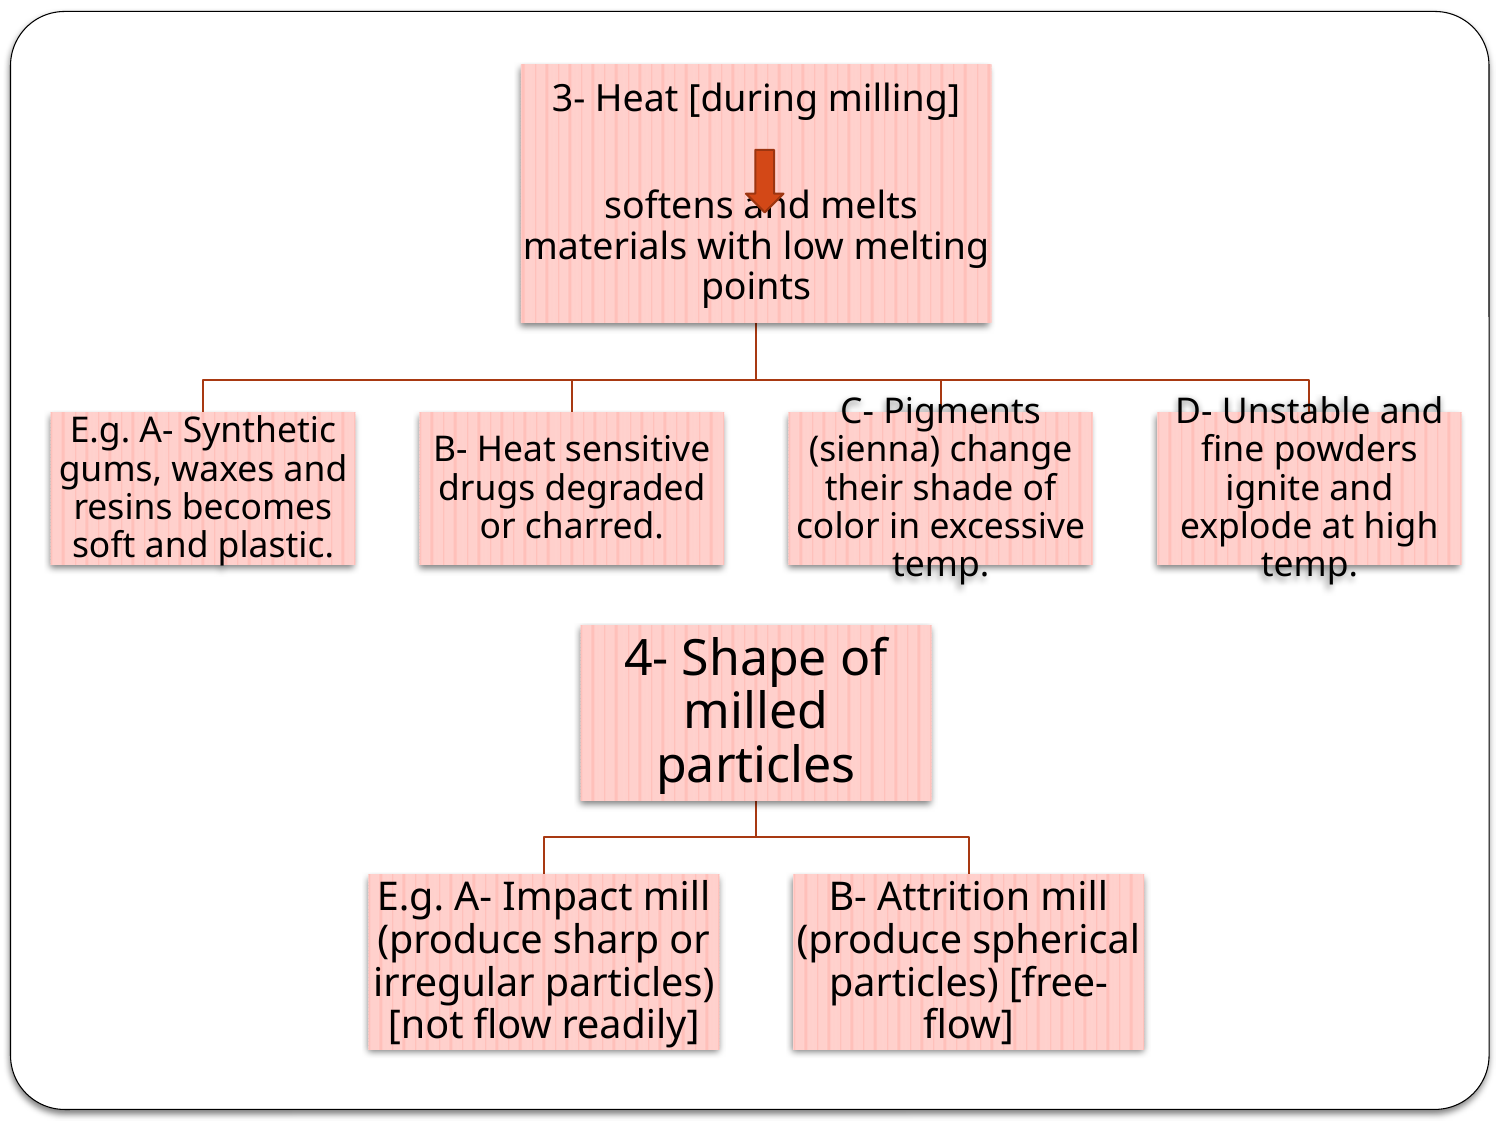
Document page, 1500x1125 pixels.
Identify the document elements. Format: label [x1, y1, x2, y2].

text_box [62, 624, 1451, 1051]
list [49, 37, 1463, 638]
